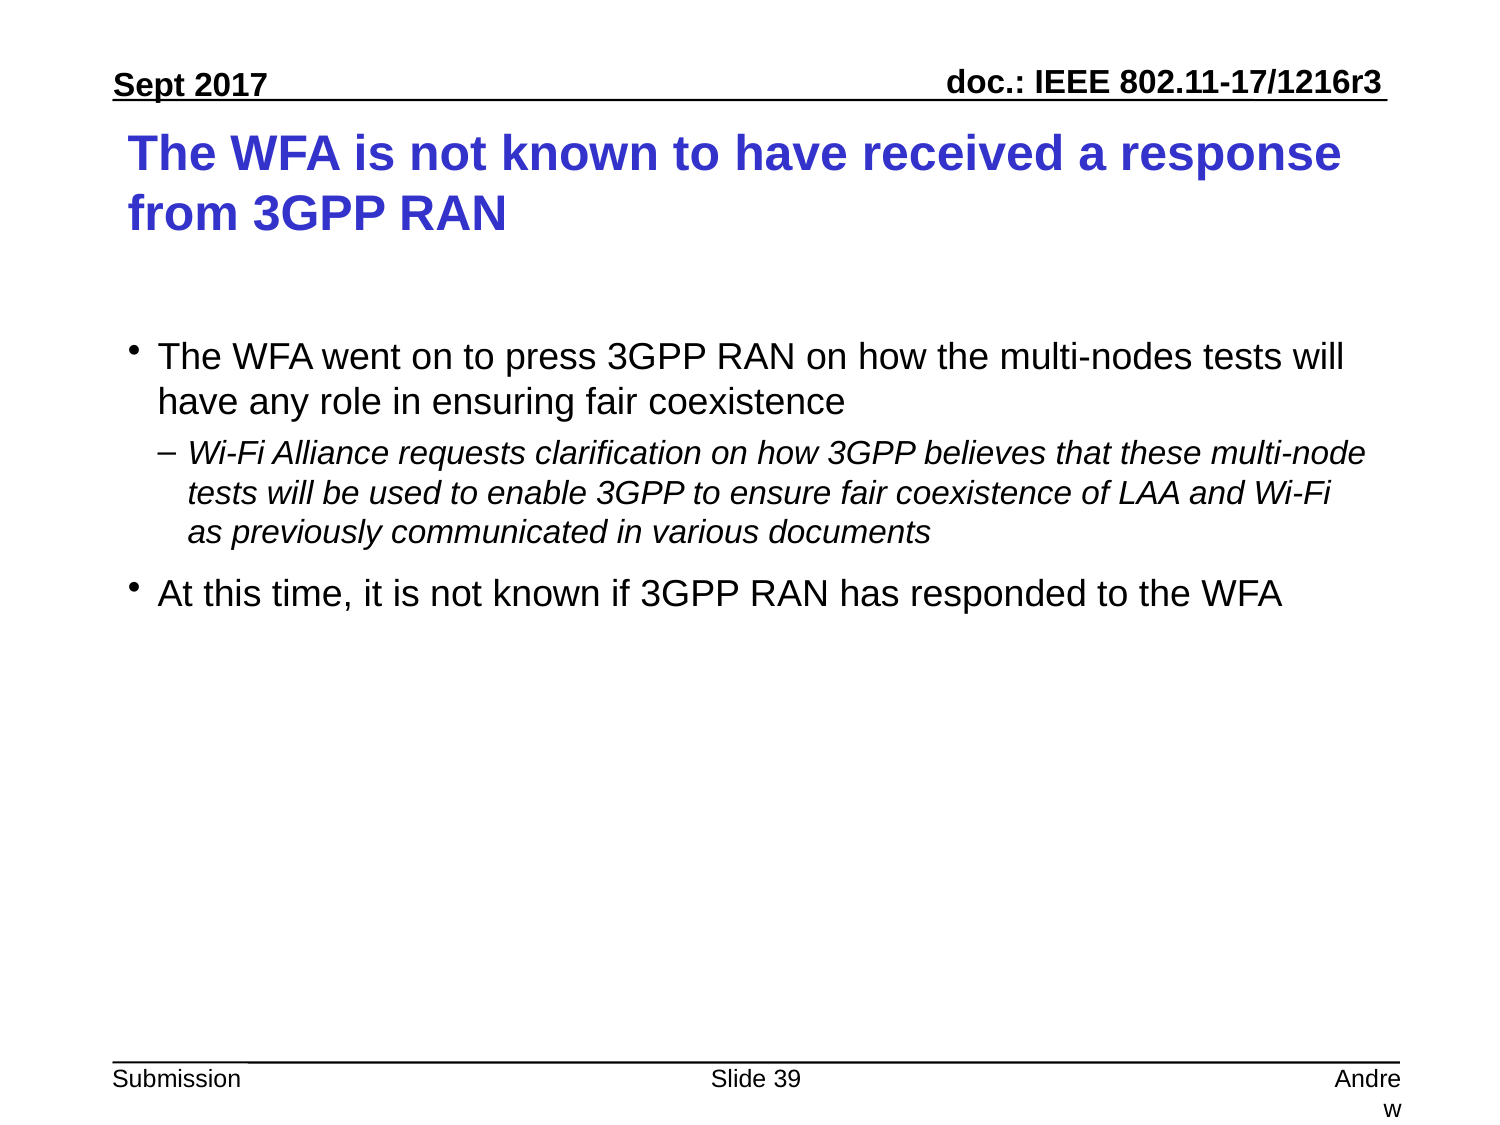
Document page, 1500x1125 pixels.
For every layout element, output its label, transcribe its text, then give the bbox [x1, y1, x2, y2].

slide_number Slide 39 [709, 1061, 803, 1093]
footer Andrew Myles, Cisco [1320, 1061, 1402, 1093]
title The WFA is not known to have received a response from 3GPP RAN [112, 112, 1388, 288]
list The WFA went on to press 3GPP RAN on how the multi-nodes tests will have any role in ensuring fair coexistence Wi‐Fi Alliance requests clarification on how 3GPP believes that these multi‐node tests will be used to enable 3GPP to ensure fair coexistence of LAA and Wi‐Fi as previously communicated in various documents At this time, it is not known if 3GPP RAN has responded to the WFA [112, 324, 1388, 1000]
